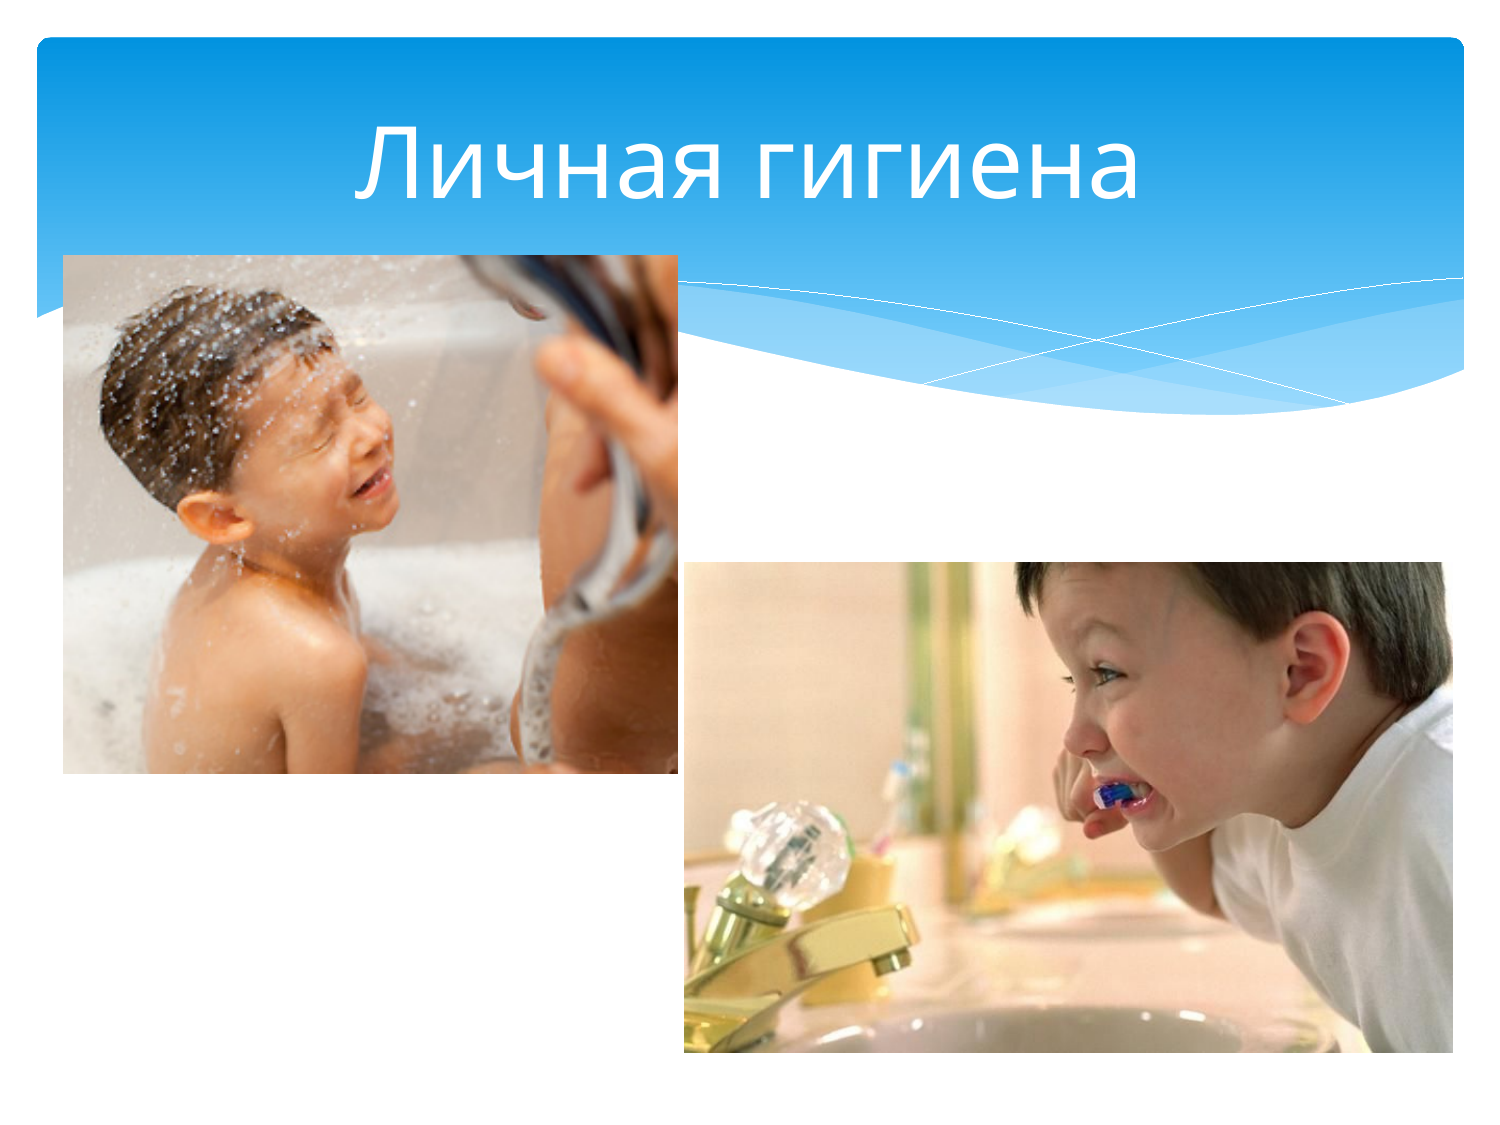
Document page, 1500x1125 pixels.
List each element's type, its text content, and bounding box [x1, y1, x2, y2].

title Личная гигиена [75, 55, 1425, 261]
picture [62, 255, 678, 775]
picture [683, 562, 1454, 1053]
